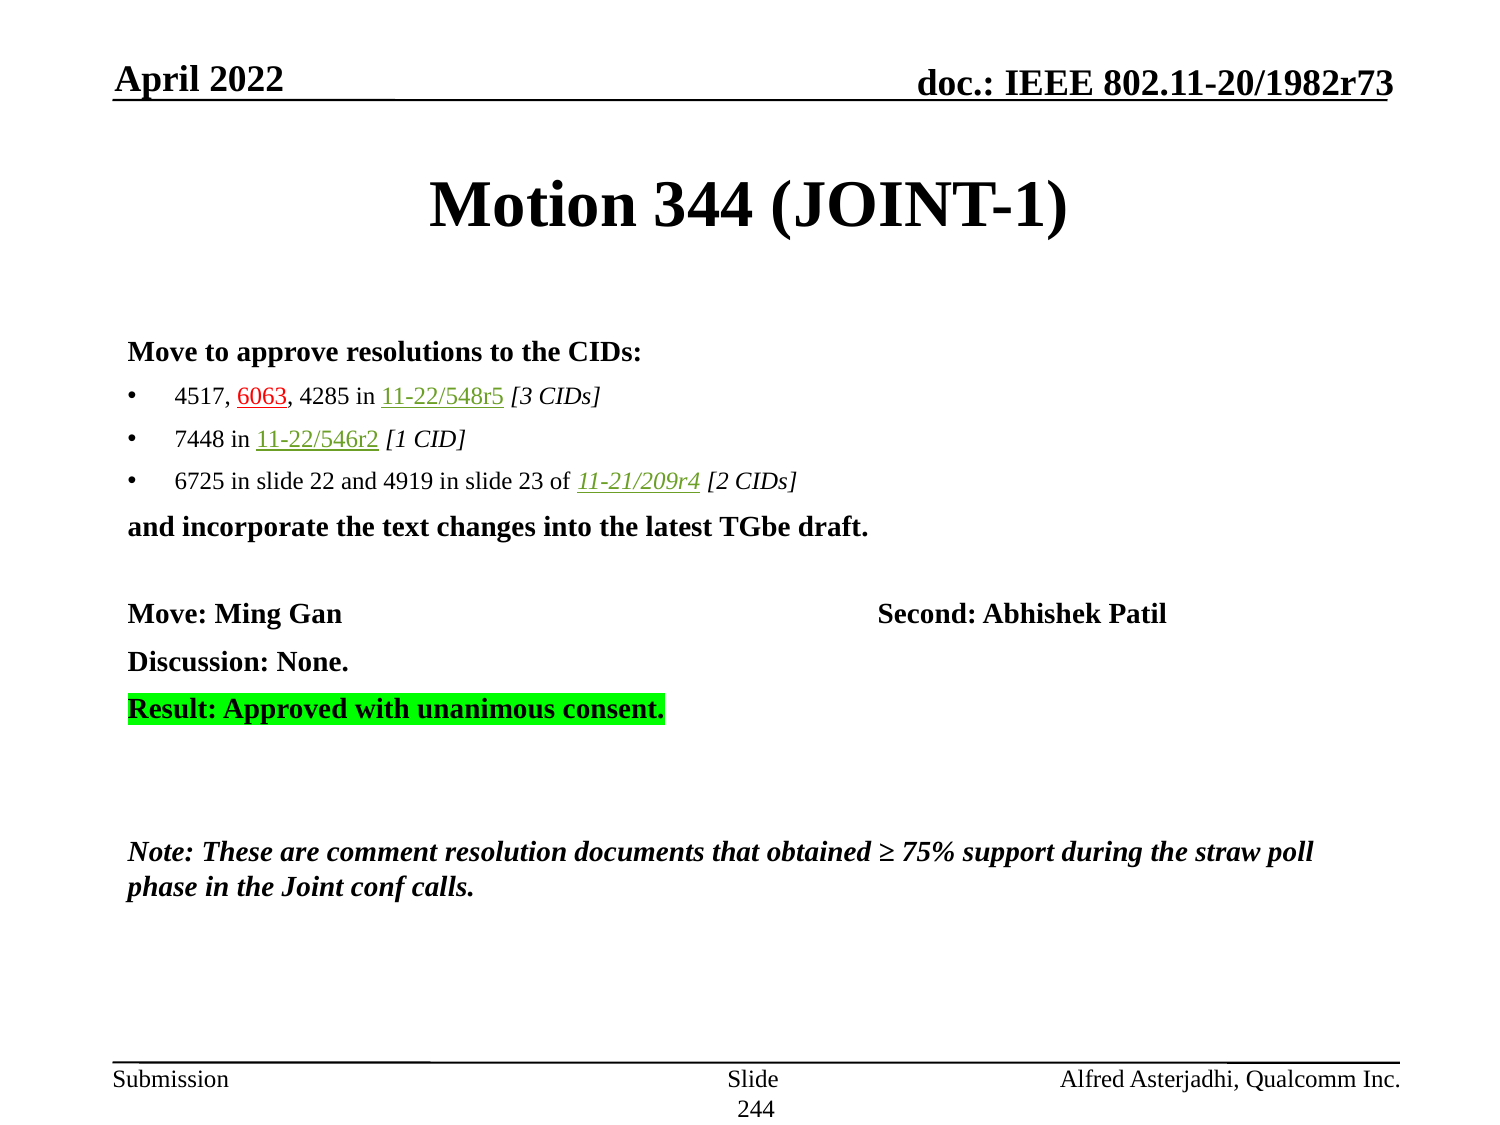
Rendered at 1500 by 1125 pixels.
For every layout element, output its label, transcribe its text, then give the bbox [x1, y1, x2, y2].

list Move to approve resolutions to the CIDs: 4517, 6063, 4285 in 11-22/548r5 [3 CIDs] 7448 in 11-22/546r2 [1 CID] 6725 in slide 22 and 4919 in slide 23 of 11-21/209r4 [2 CIDs] and incorporate the text changes into the latest TGbe draft. Move: Ming Gan Second: Abhishek Patil Discussion: None. Result: Approved with unanimous consent. Note: These are comment resolution documents that obtained ≥ 75% support during the straw poll phase in the Joint conf calls. [112, 324, 1388, 1063]
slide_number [114, 54, 423, 100]
slide_number Slide 244 [712, 1061, 800, 1123]
footer Alfred Asterjadhi, Qualcomm Inc. [878, 1061, 1402, 1093]
title Motion 344 (JOINT-1) [112, 112, 1388, 288]
